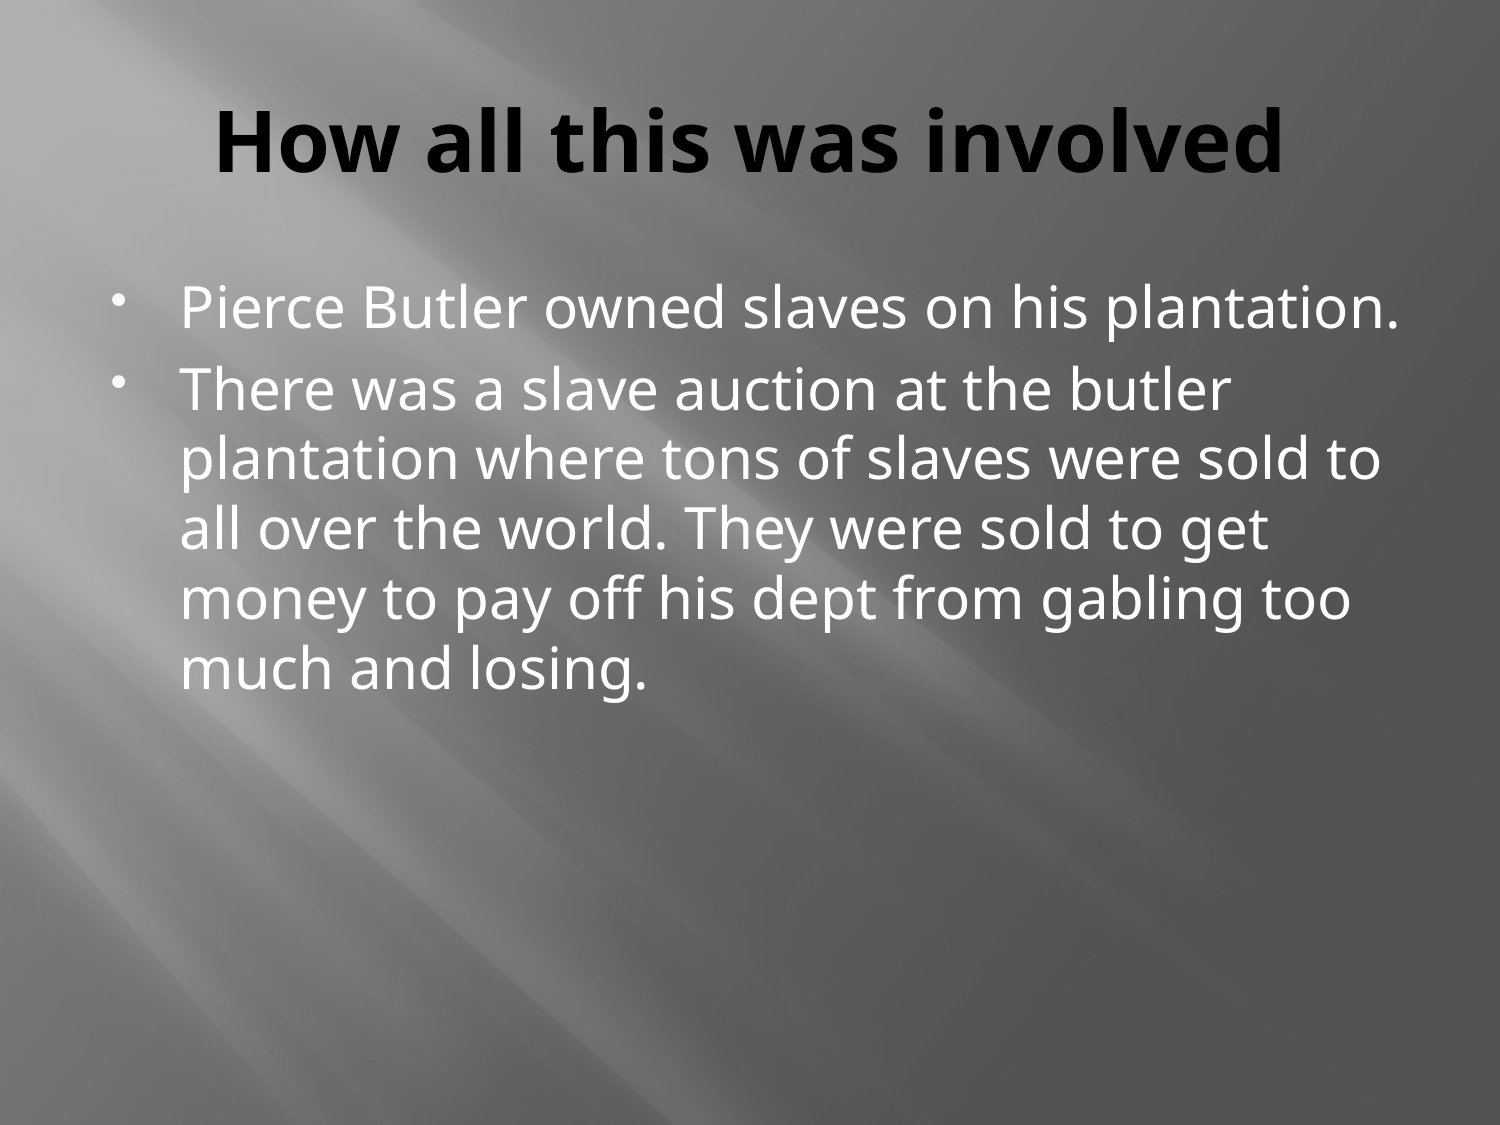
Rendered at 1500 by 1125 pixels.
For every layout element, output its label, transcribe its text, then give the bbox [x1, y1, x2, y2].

title How all this was involved [75, 45, 1425, 233]
list Pierce Butler owned slaves on his plantation. There was a slave auction at the butler plantation where tons of slaves were sold to all over the world. They were sold to get money to pay off his dept from gabling too much and losing. [75, 262, 1425, 1035]
